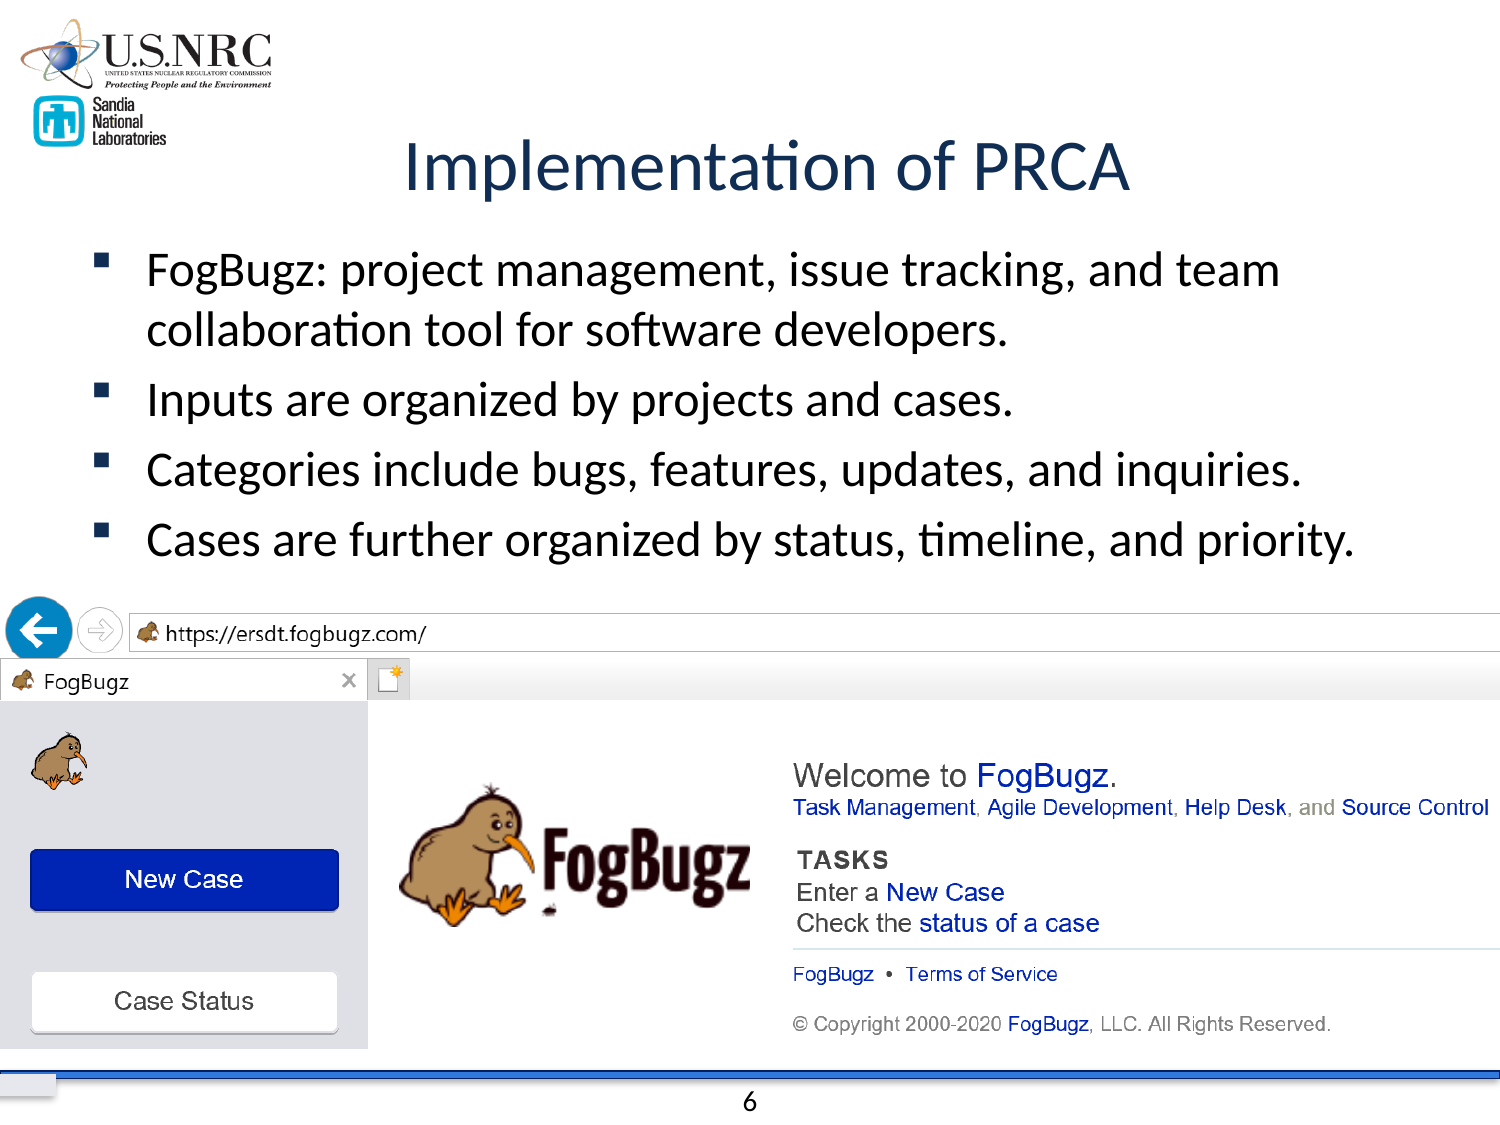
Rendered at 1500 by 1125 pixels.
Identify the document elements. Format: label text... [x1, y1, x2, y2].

title Implementation of PRCA [92, 110, 1443, 248]
text_box [0, 1073, 57, 1097]
picture [0, 582, 1500, 1050]
list FogBugz: project management, issue tracking, and team collaboration tool for software developers. Inputs are organized by projects and cases. Categories include bugs, features, updates, and inquiries. Cases are further organized by status, timeline, and priority. [74, 228, 1426, 581]
picture [19, 16, 273, 152]
footer 6 [512, 1074, 988, 1122]
